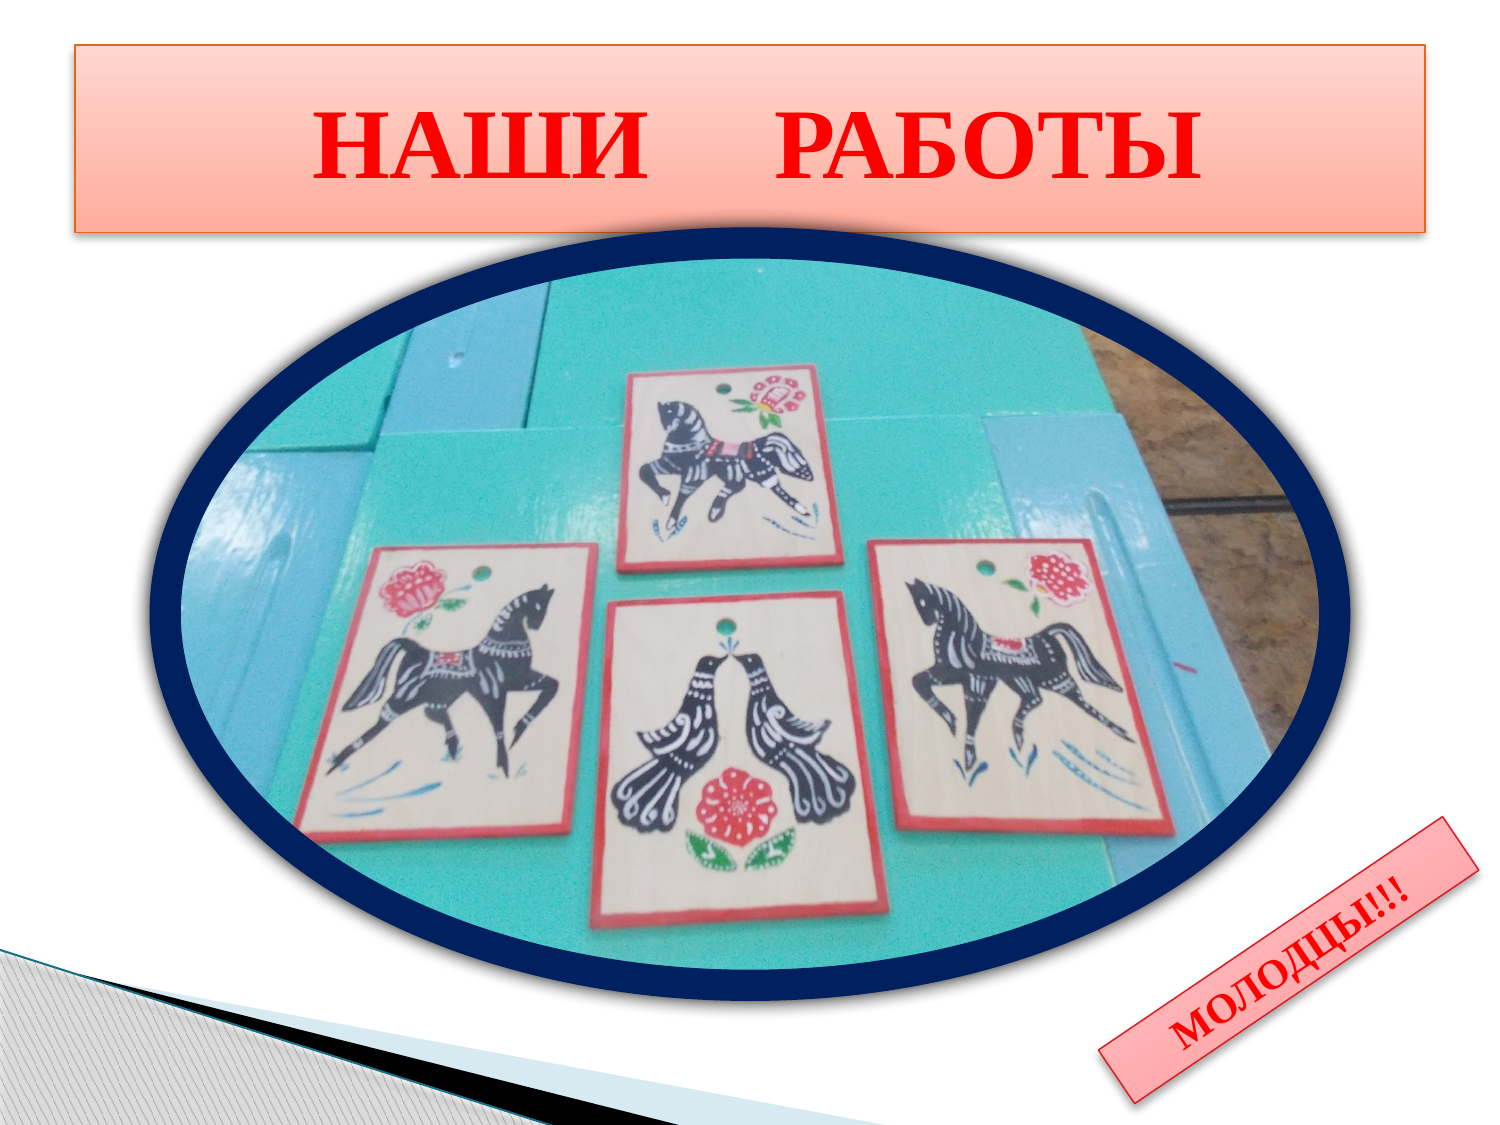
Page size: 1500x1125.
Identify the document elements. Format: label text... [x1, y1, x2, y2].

text_box МОЛОДЦЫ!!! [1340, 815, 1480, 966]
text_box МОЛОДЦЫ!!! [1097, 998, 1292, 1105]
title НАШИ РАБОТЫ [74, 44, 1426, 233]
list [164, 242, 1335, 986]
